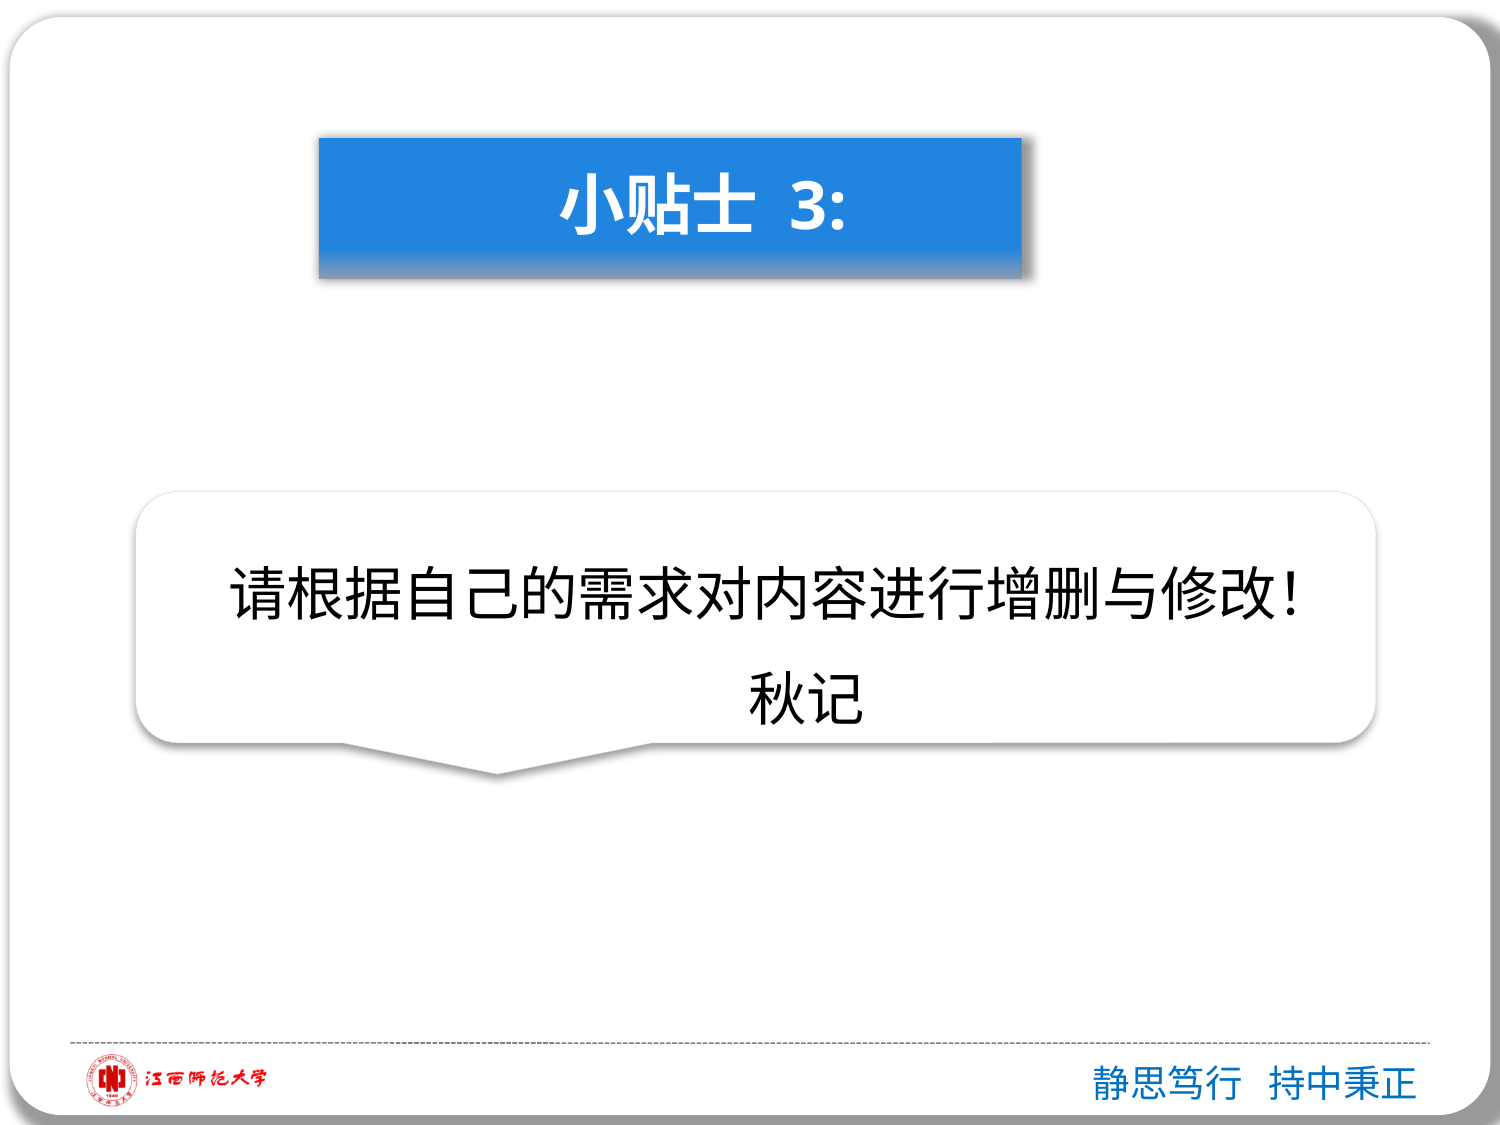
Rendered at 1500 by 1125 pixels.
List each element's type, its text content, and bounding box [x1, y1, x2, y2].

text_box 请根据自己的需求对内容进行增删与修改！ 秋记 [147, 515, 1376, 740]
text_box [317, 136, 1024, 281]
text_box [133, 489, 1374, 733]
picture [82, 1046, 270, 1113]
text_box [157, 740, 1354, 777]
text_box 小贴士 3: [497, 155, 863, 251]
